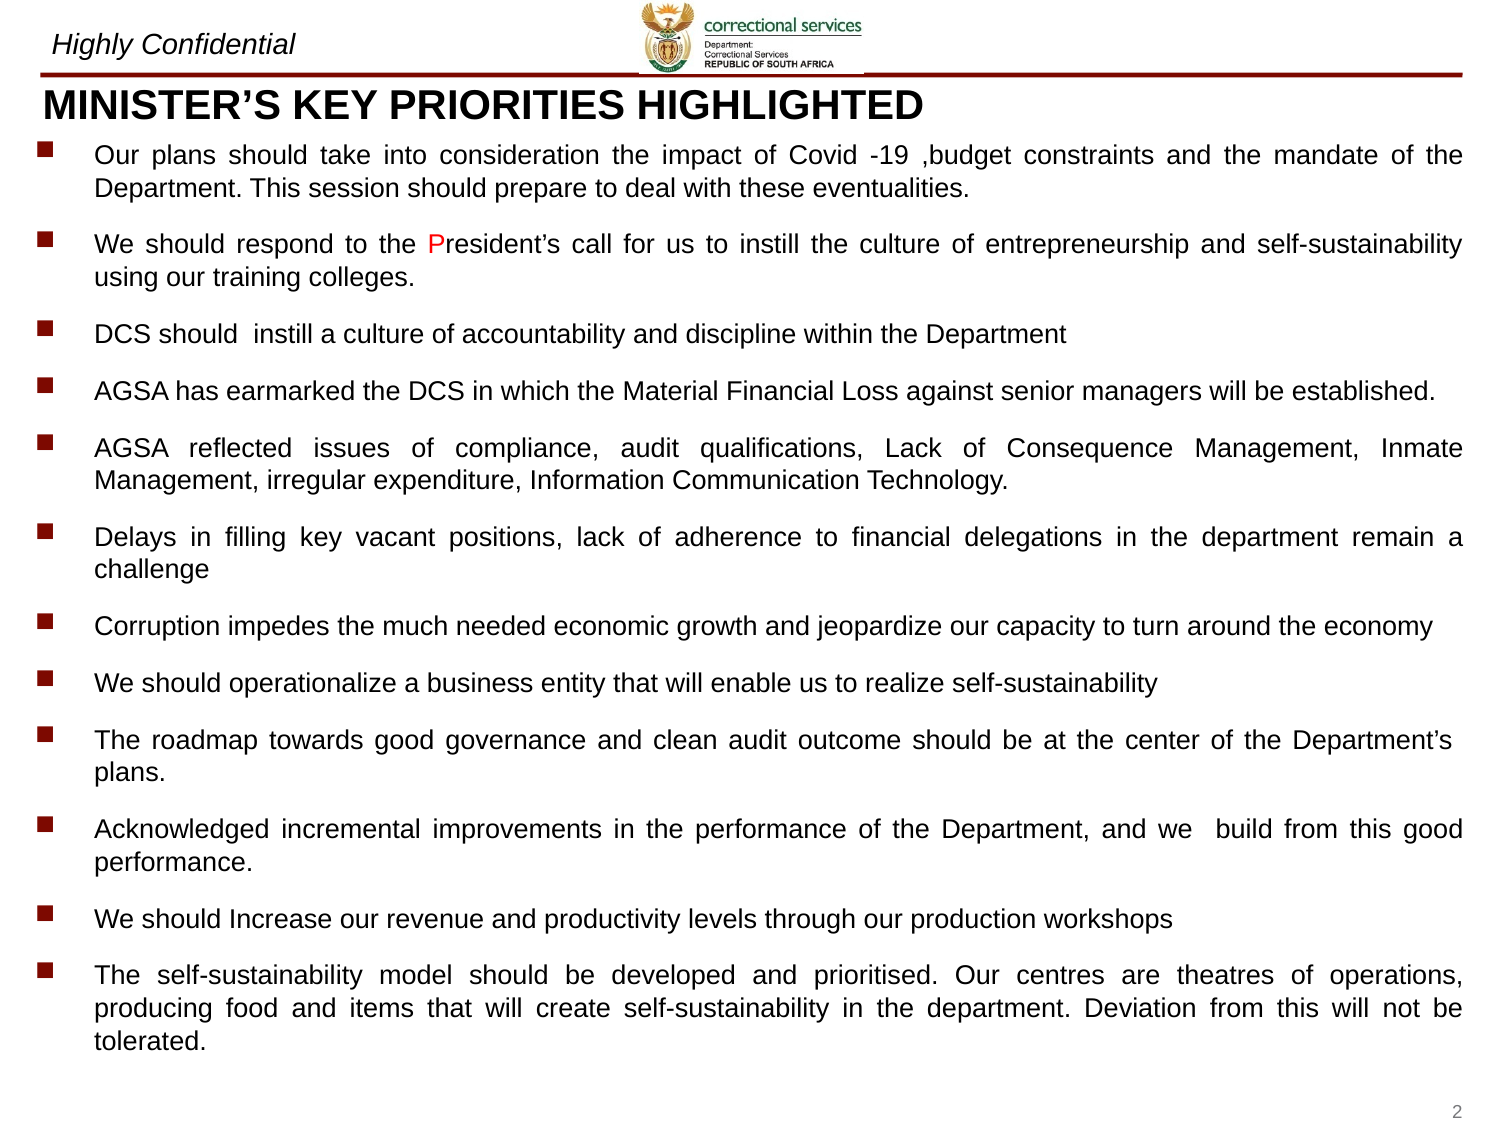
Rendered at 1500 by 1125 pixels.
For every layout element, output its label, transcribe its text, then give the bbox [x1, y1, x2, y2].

list Our plans should take into consideration the impact of Covid -19 ,budget constraints and the mandate of the Department. This session should prepare to deal with these eventualities. We should respond to the President’s call for us to instill the culture of entrepreneurship and self-sustainability using our training colleges. DCS should instill a culture of accountability and discipline within the Department AGSA has earmarked the DCS in which the Material Financial Loss against senior managers will be established. AGSA reflected issues of compliance, audit qualifications, Lack of Consequence Management, Inmate Management, irregular expenditure, Information Communication Technology. Delays in filling key vacant positions, lack of adherence to financial delegations in the department remain a challenge Corruption impedes the much needed economic growth and jeopardize our capacity to turn around the economy We should operationalize a business entity that will enable us to realize self-sustainability The roadmap towards good governance and clean audit outcome should be at the center of the Department’s plans. Acknowledged incremental improvements in the performance of the Department, and we build from this good performance. We should Increase our revenue and productivity levels through our production workshops The self-sustainability model should be developed and prioritised. Our centres are theatres of operations, producing food and items that will create self-sustainability in the department. Deviation from this will not be tolerated. [34, 136, 1463, 1021]
title MINISTER’S KEY PRIORITIES HIGHLIGHTED [41, 83, 1462, 130]
picture [639, 0, 864, 74]
